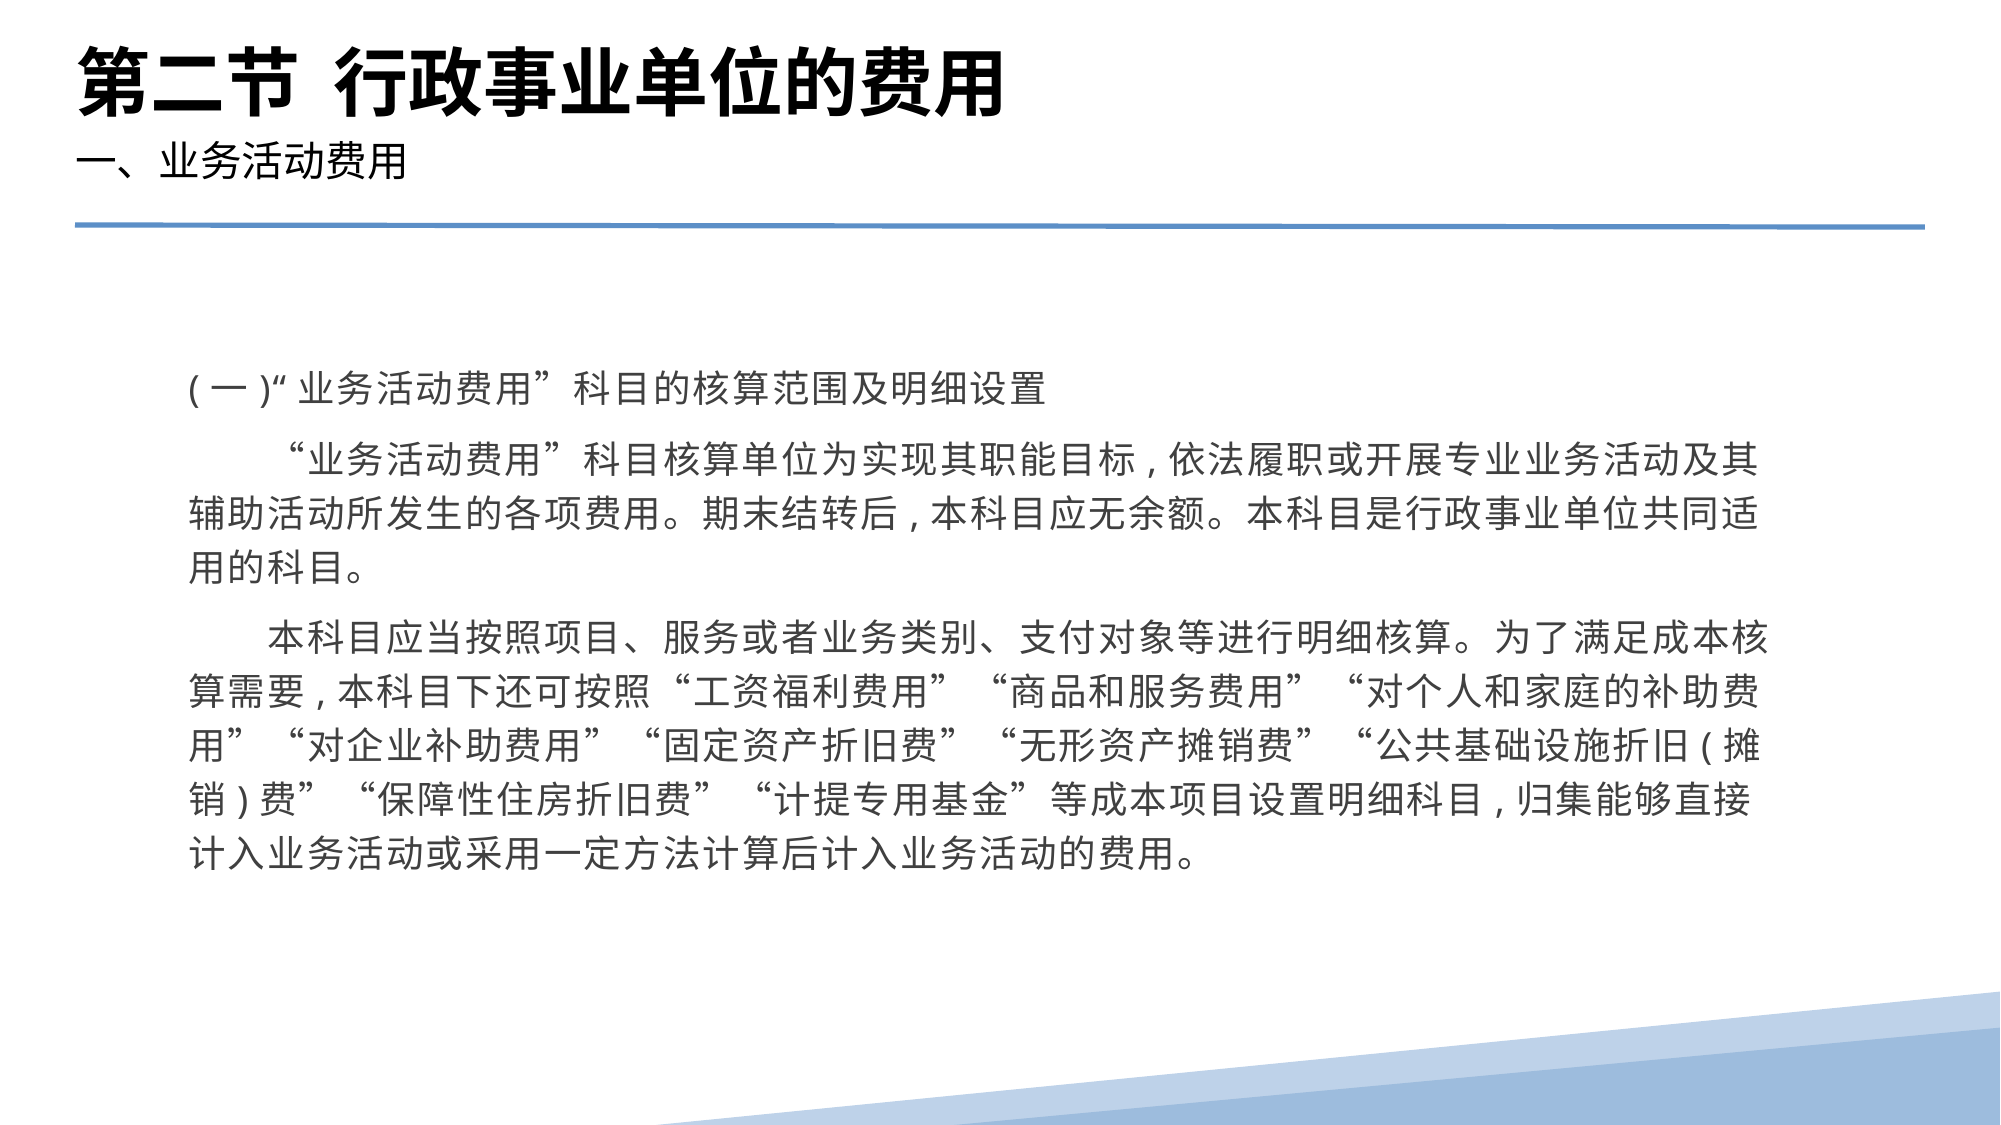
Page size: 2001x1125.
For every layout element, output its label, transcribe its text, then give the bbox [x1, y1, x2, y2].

text_box (一)“业务活动费用”科目的核算范围及明细设置 “业务活动费用”科目核算单位为实现其职能目标,依法履职或开展专业业务活动及其辅助活动所发生的各项费用。期末结转后,本科目应无余额。本科目是行政事业单位共同适用的科目。 本科目应当按照项目、服务或者业务类别、支付对象等进行明细核算。为了满足成本核算需要,本科目下还可按照“工资福利费用”“商品和服务费用”“对个人和家庭的补助费用”“对企业补助费用”“固定资产折旧费”“无形资产摊销费”“公共基础设施折旧(摊销)费”“保障性住房折旧费”“计提专用基金”等成本项目设置明细科目,归集能够直接计入业务活动或采用一定方法计算后计入业务活动的费用。 [178, 260, 1794, 971]
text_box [74, 224, 1925, 228]
text_box 一、业务活动费用 [75, 124, 1925, 200]
text_box 第二节 行政事业单位的费用 [75, 24, 1925, 124]
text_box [656, 991, 2000, 1125]
